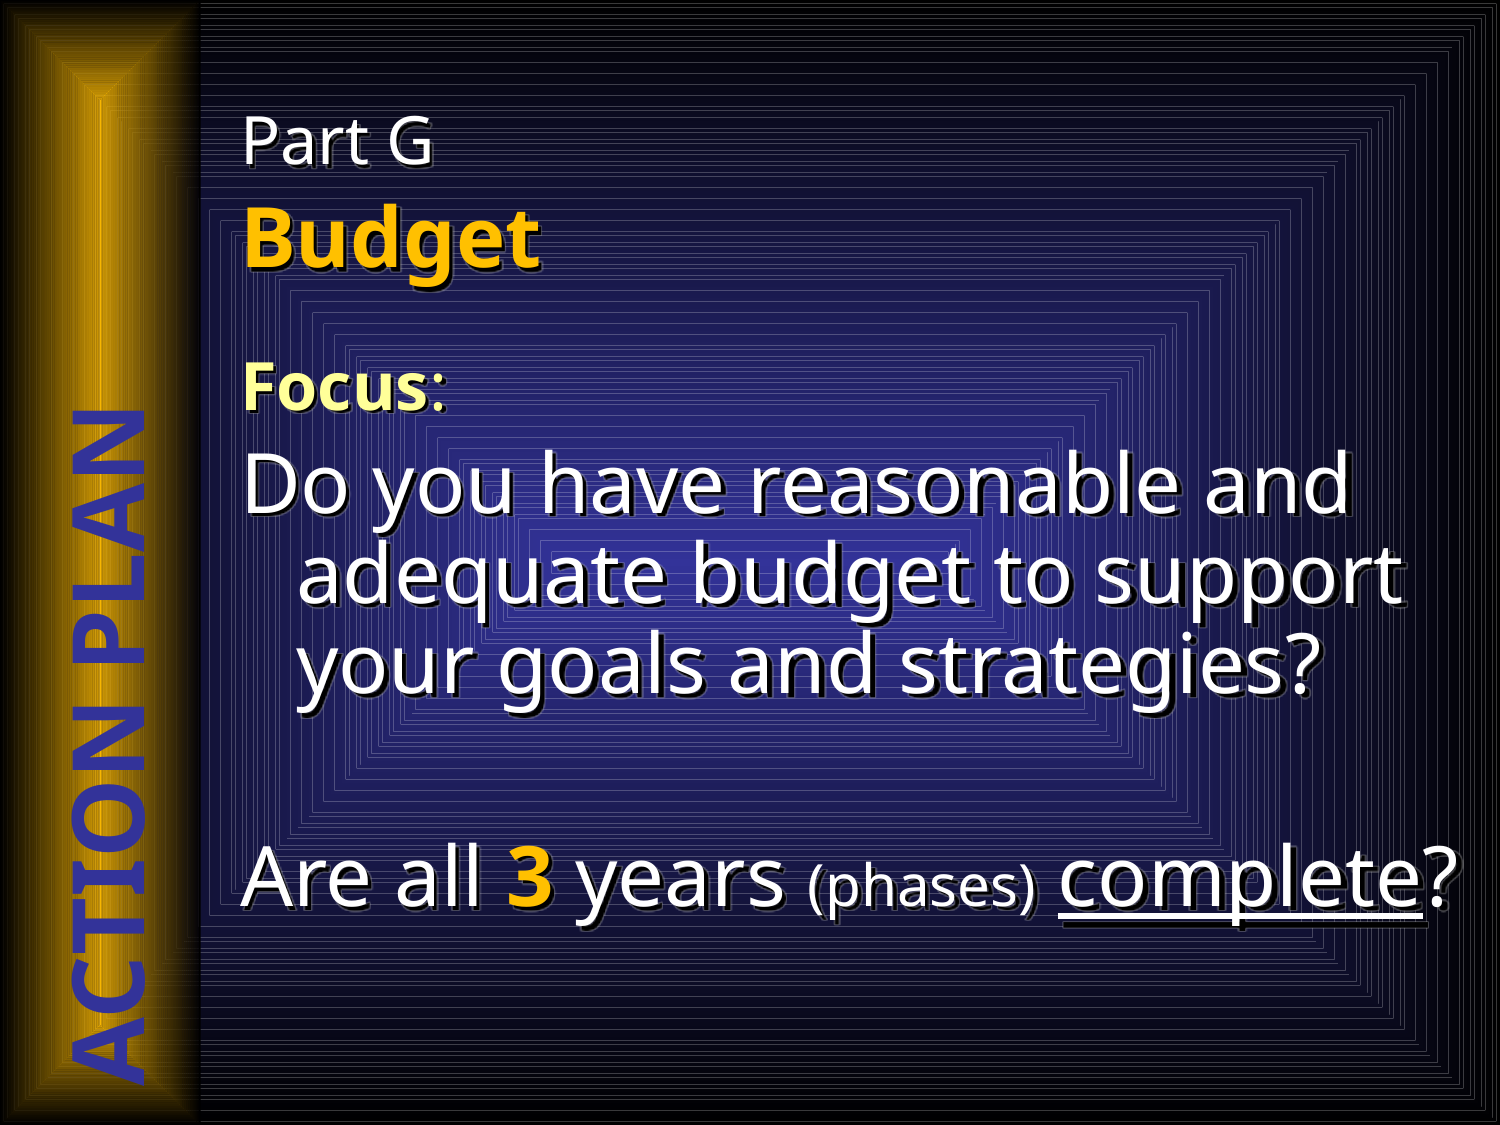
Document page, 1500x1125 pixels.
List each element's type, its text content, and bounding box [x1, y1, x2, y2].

text_box ACTION PLAN [37, 0, 173, 1102]
list Part G Budget Focus: Do you have reasonable and adequate budget to support your goals and strategies? Are all 3 years (phases) complete? [224, 99, 1500, 1088]
